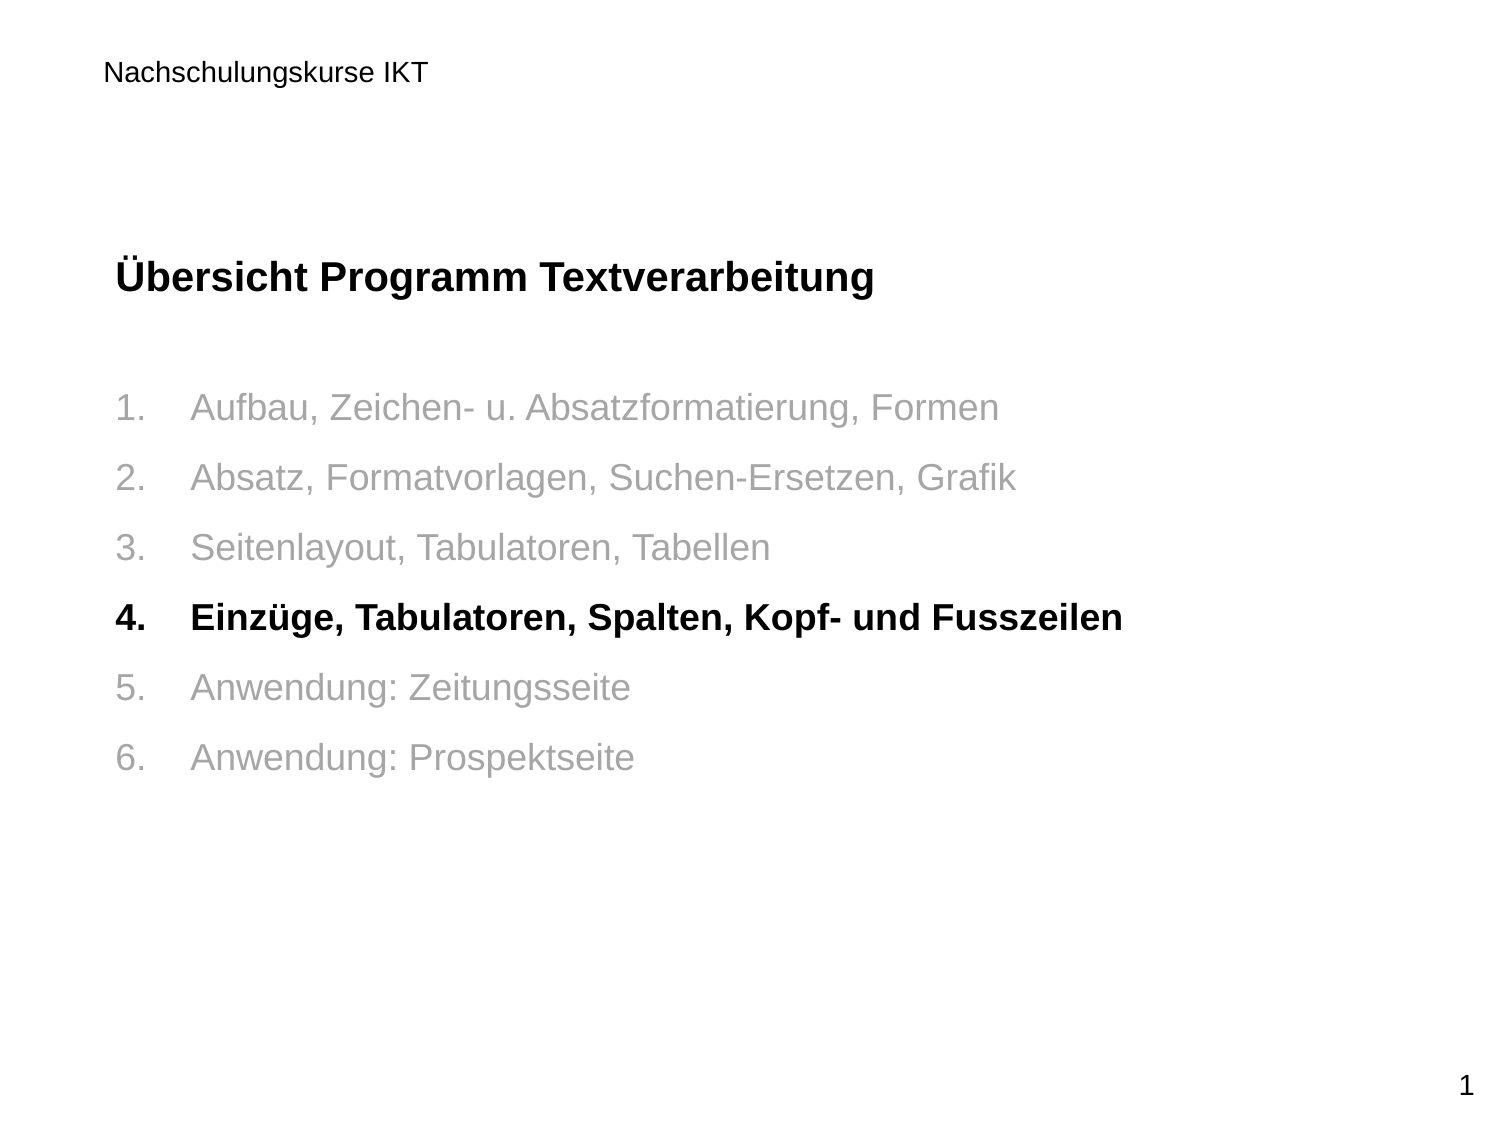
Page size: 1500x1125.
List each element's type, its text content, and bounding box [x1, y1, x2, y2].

slide_number 1 [1139, 1058, 1490, 1125]
title Nachschulungskurse IKT [88, 42, 1425, 135]
list Übersicht Programm Textverarbeitung Aufbau, Zeichen- u. Absatzformatierung, Formen Absatz, Formatvorlagen, Suchen-Ersetzen, Grafik Seitenlayout, Tabulatoren, Tabellen Einzüge, Tabulatoren, Spalten, Kopf- und Fusszeilen Anwendung: Zeitungsseite Anwendung: Prospektseite [100, 241, 1437, 976]
